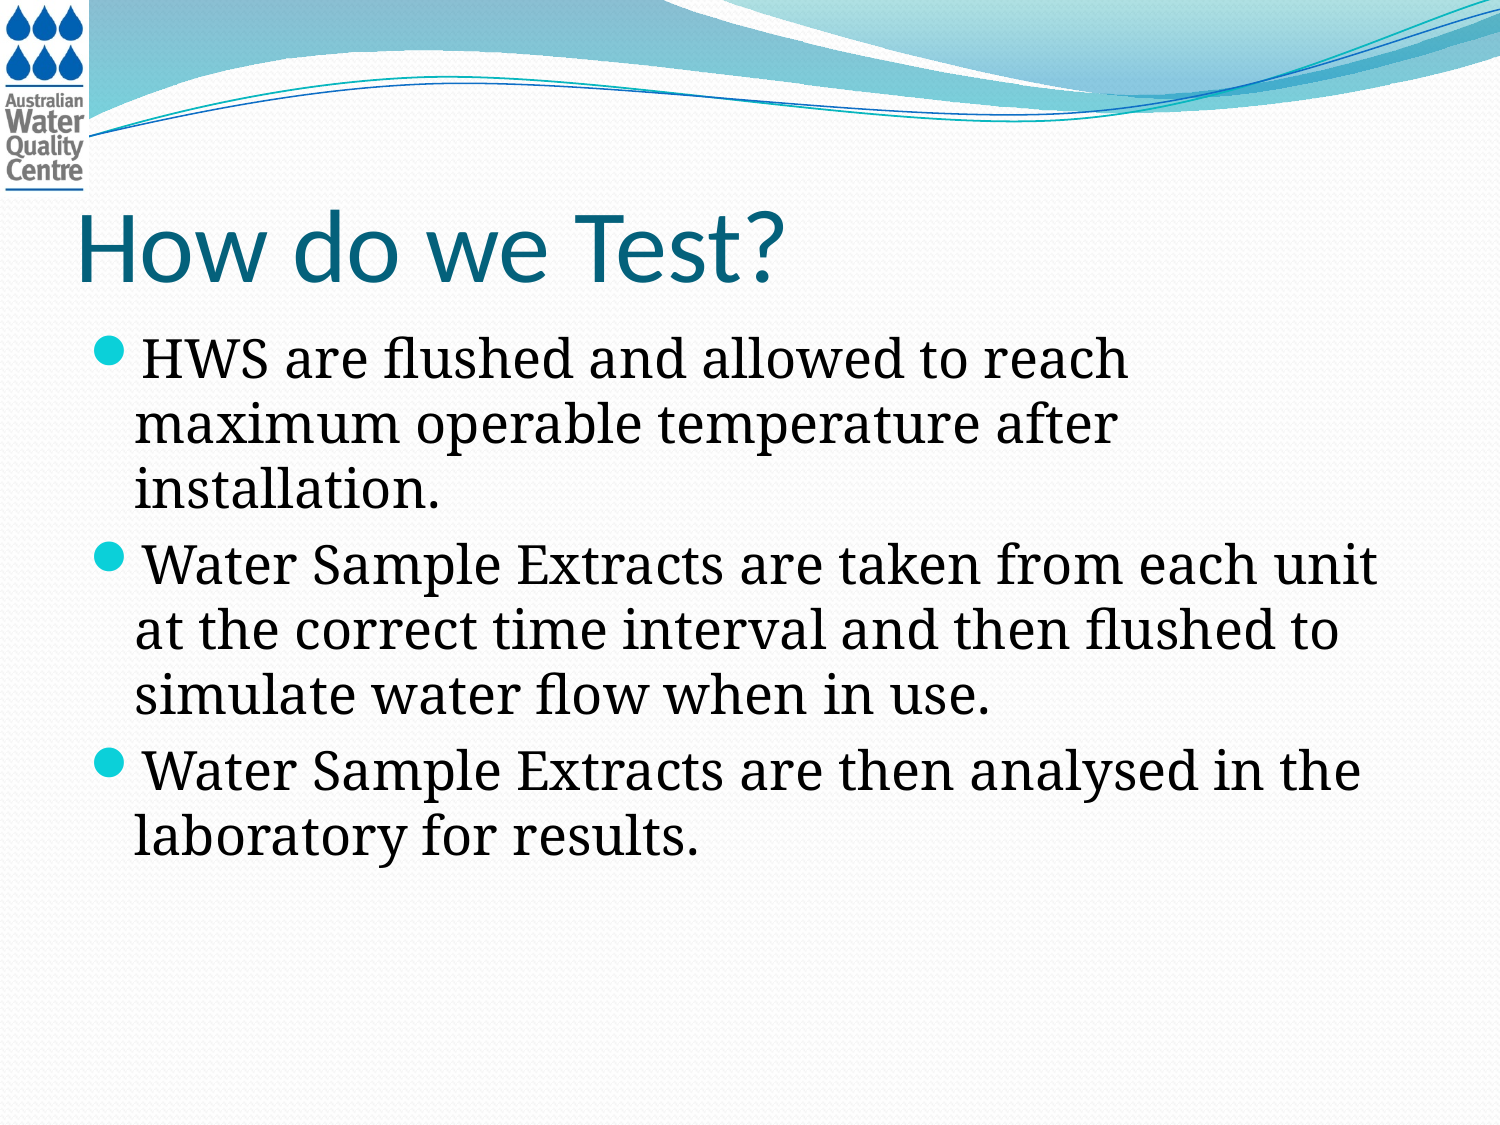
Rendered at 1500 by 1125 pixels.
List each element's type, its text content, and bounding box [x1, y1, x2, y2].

title How do we Test? [75, 115, 1425, 303]
picture [0, 0, 89, 197]
list HWS are flushed and allowed to reach maximum operable temperature after installation. Water Sample Extracts are taken from each unit at the correct time interval and then flushed to simulate water flow when in use. Water Sample Extracts are then analysed in the laboratory for results. [75, 317, 1425, 1038]
